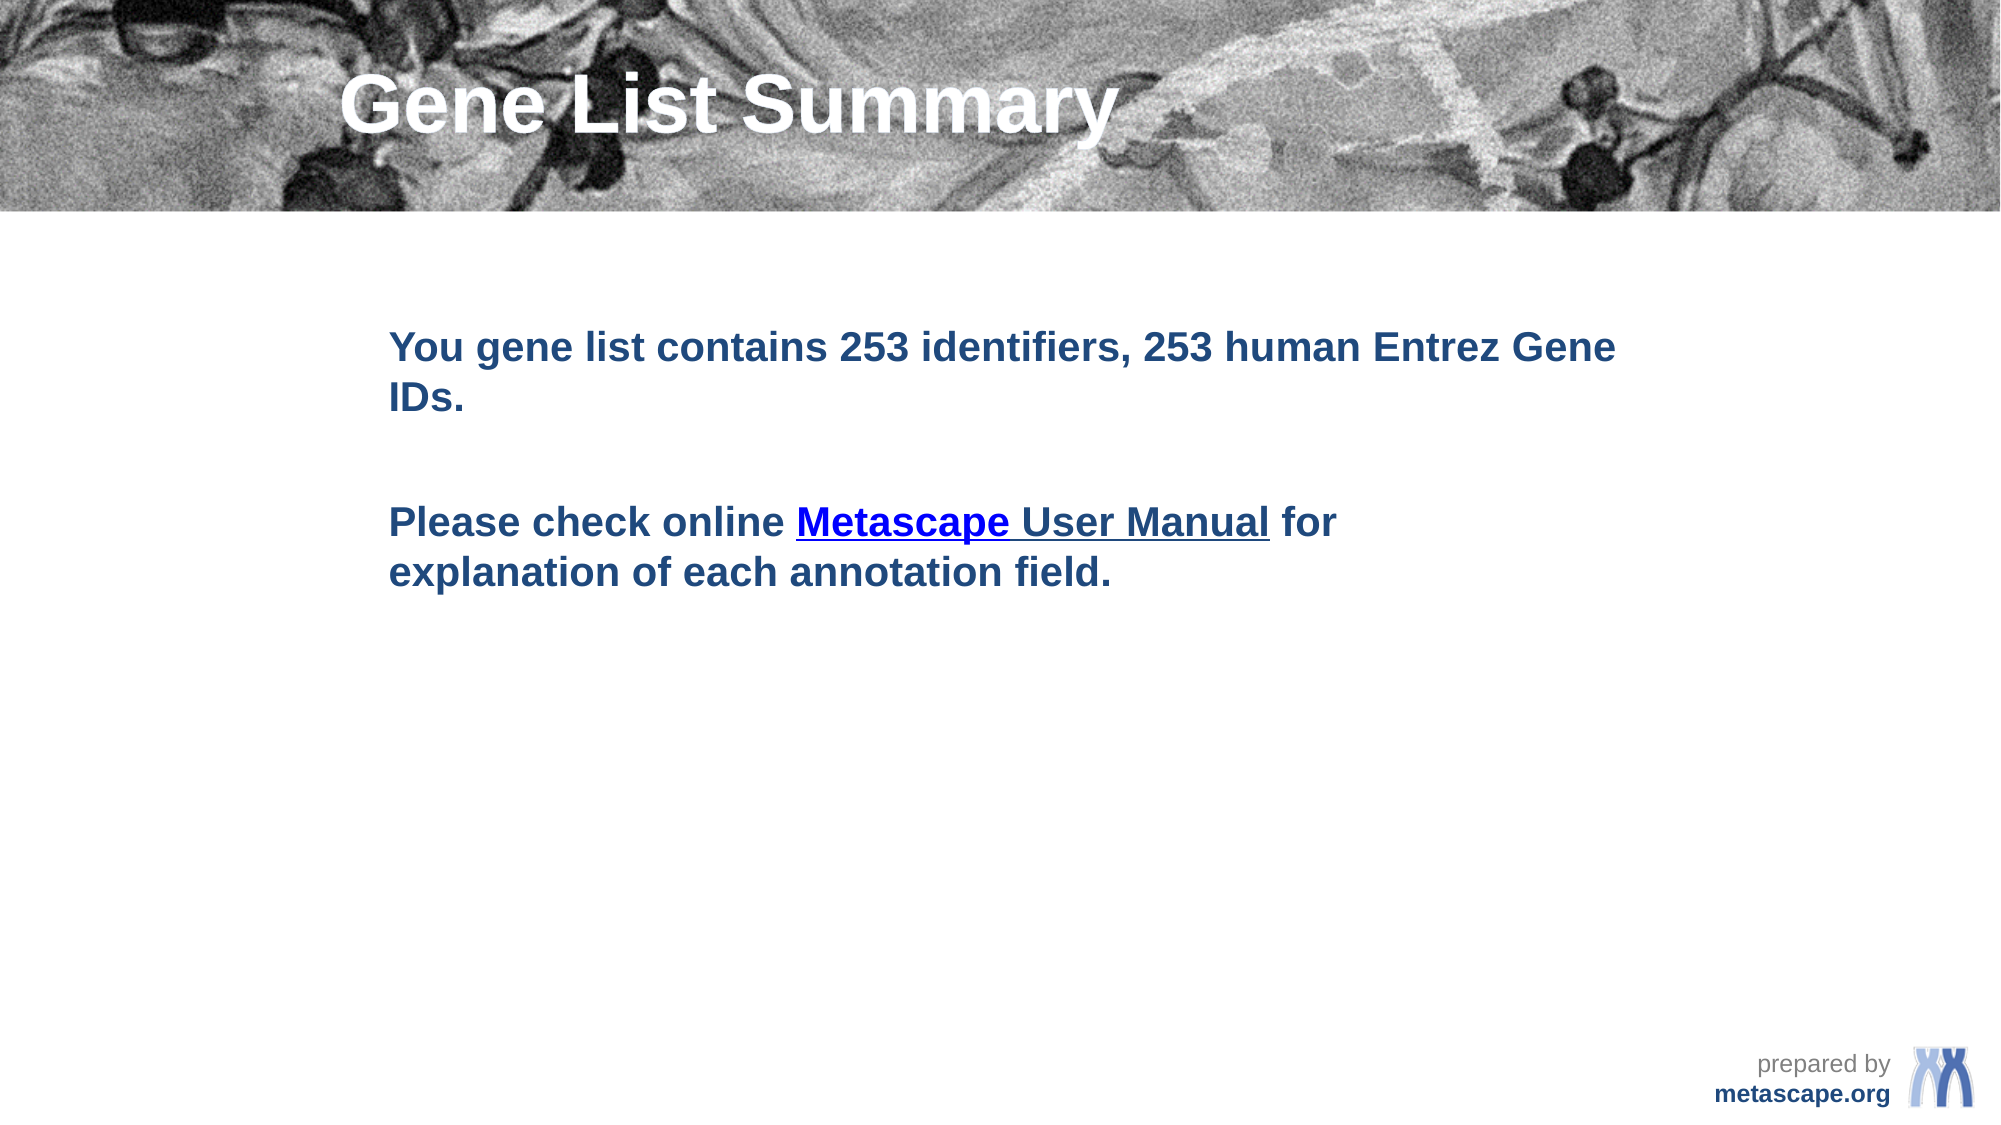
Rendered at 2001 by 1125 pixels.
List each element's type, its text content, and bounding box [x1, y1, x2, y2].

text_box Please check online Metascape User Manual for explanation of each annotation field. [373, 487, 1526, 603]
picture [0, 0, 2001, 1125]
title Gene List Summary [323, 11, 1226, 187]
text_box You gene list contains 253 identifiers, 253 human Entrez Gene IDs. [373, 311, 1647, 427]
